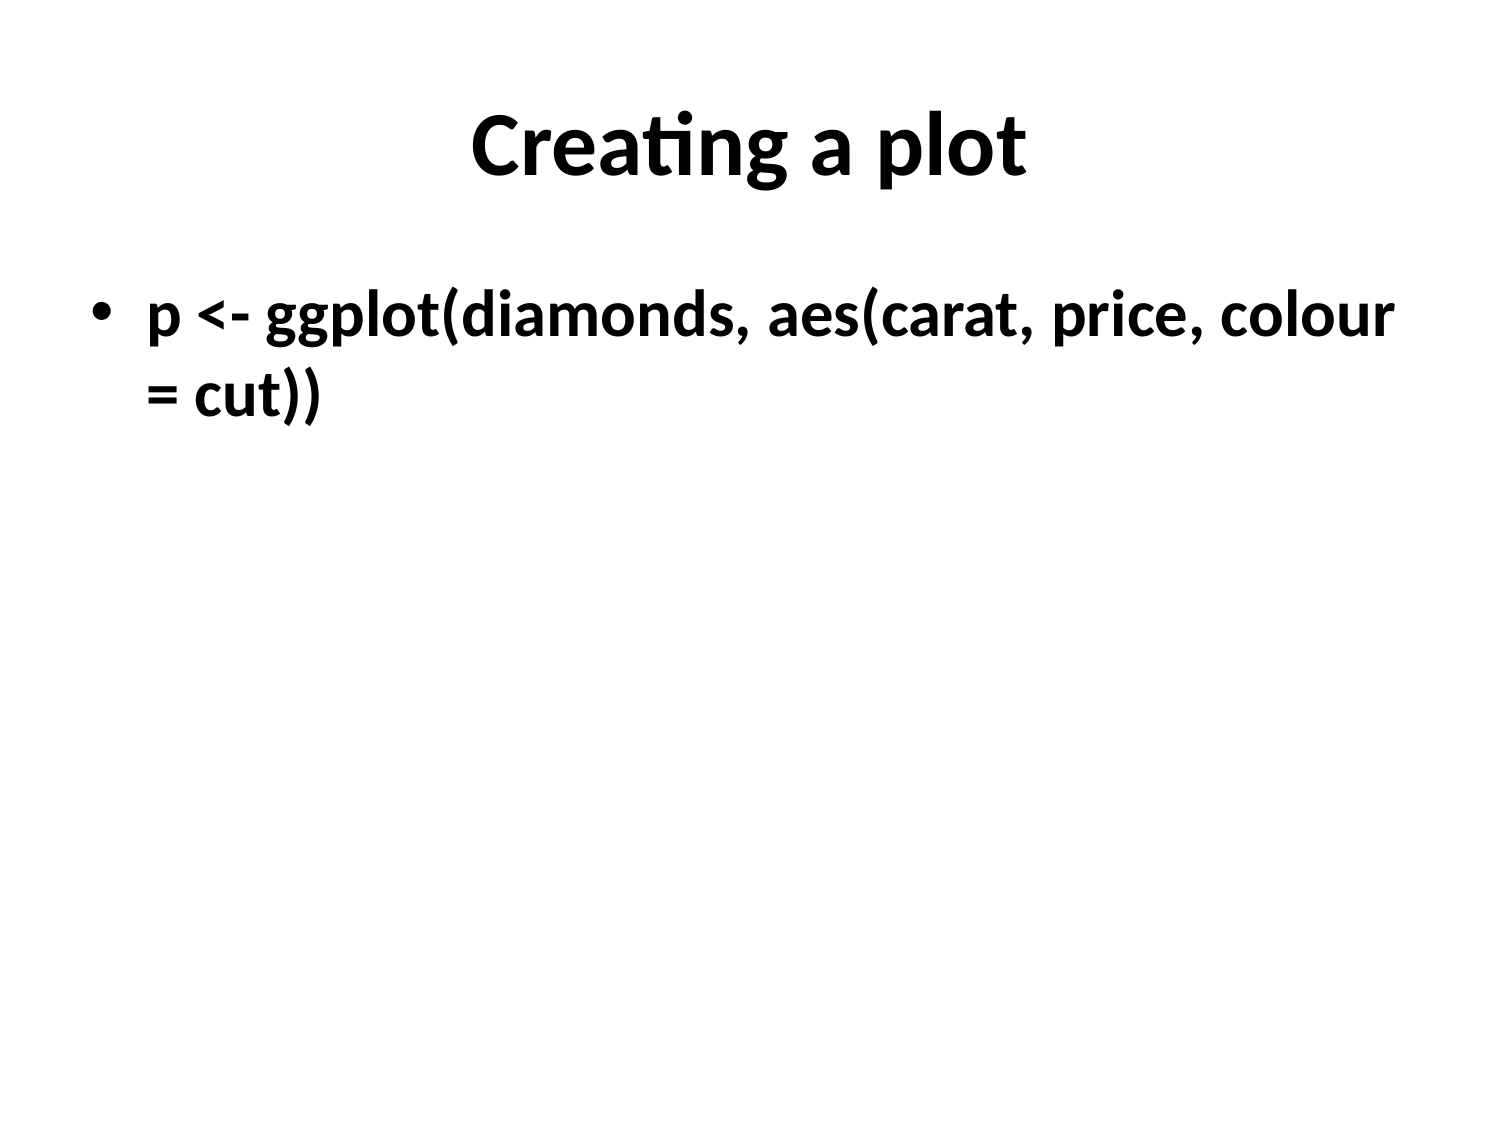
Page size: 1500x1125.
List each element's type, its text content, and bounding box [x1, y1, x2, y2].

list p <- ggplot(diamonds, aes(carat, price, colour = cut)) [75, 262, 1425, 1005]
title Creating a plot [75, 45, 1425, 233]
